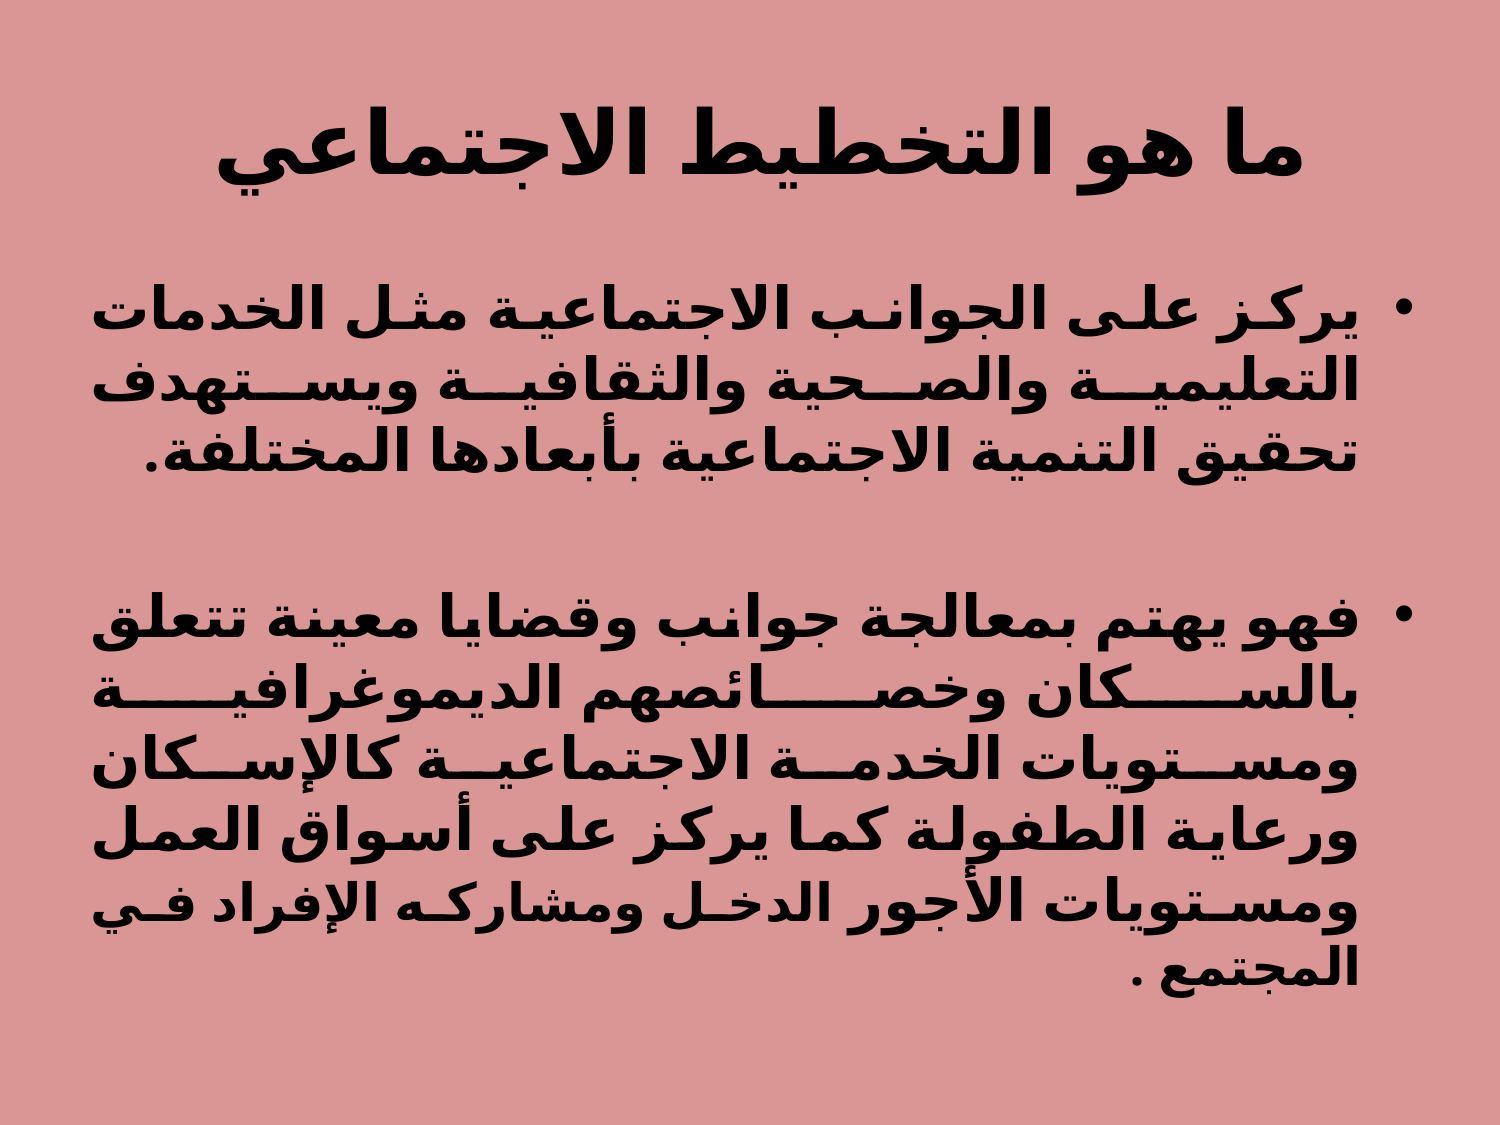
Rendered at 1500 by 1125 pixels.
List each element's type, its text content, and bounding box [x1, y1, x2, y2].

list يركز على الجوانب الاجتماعية مثل الخدمات التعليمية والصحية والثقافية ويستهدف تحقيق التنمية الاجتماعية بأبعادها المختلفة. فهو يهتم بمعالجة جوانب وقضايا معينة تتعلق بالسكان وخصائصهم الديموغرافية ومستويات الخدمة الاجتماعية كالإسكان ورعاية الطفولة كما يركز على أسواق العمل ومستويات الأجور الدخل ومشاركه الإفراد في المجتمع . [75, 262, 1425, 1005]
title ما هو التخطيط الاجتماعي [75, 45, 1425, 233]
